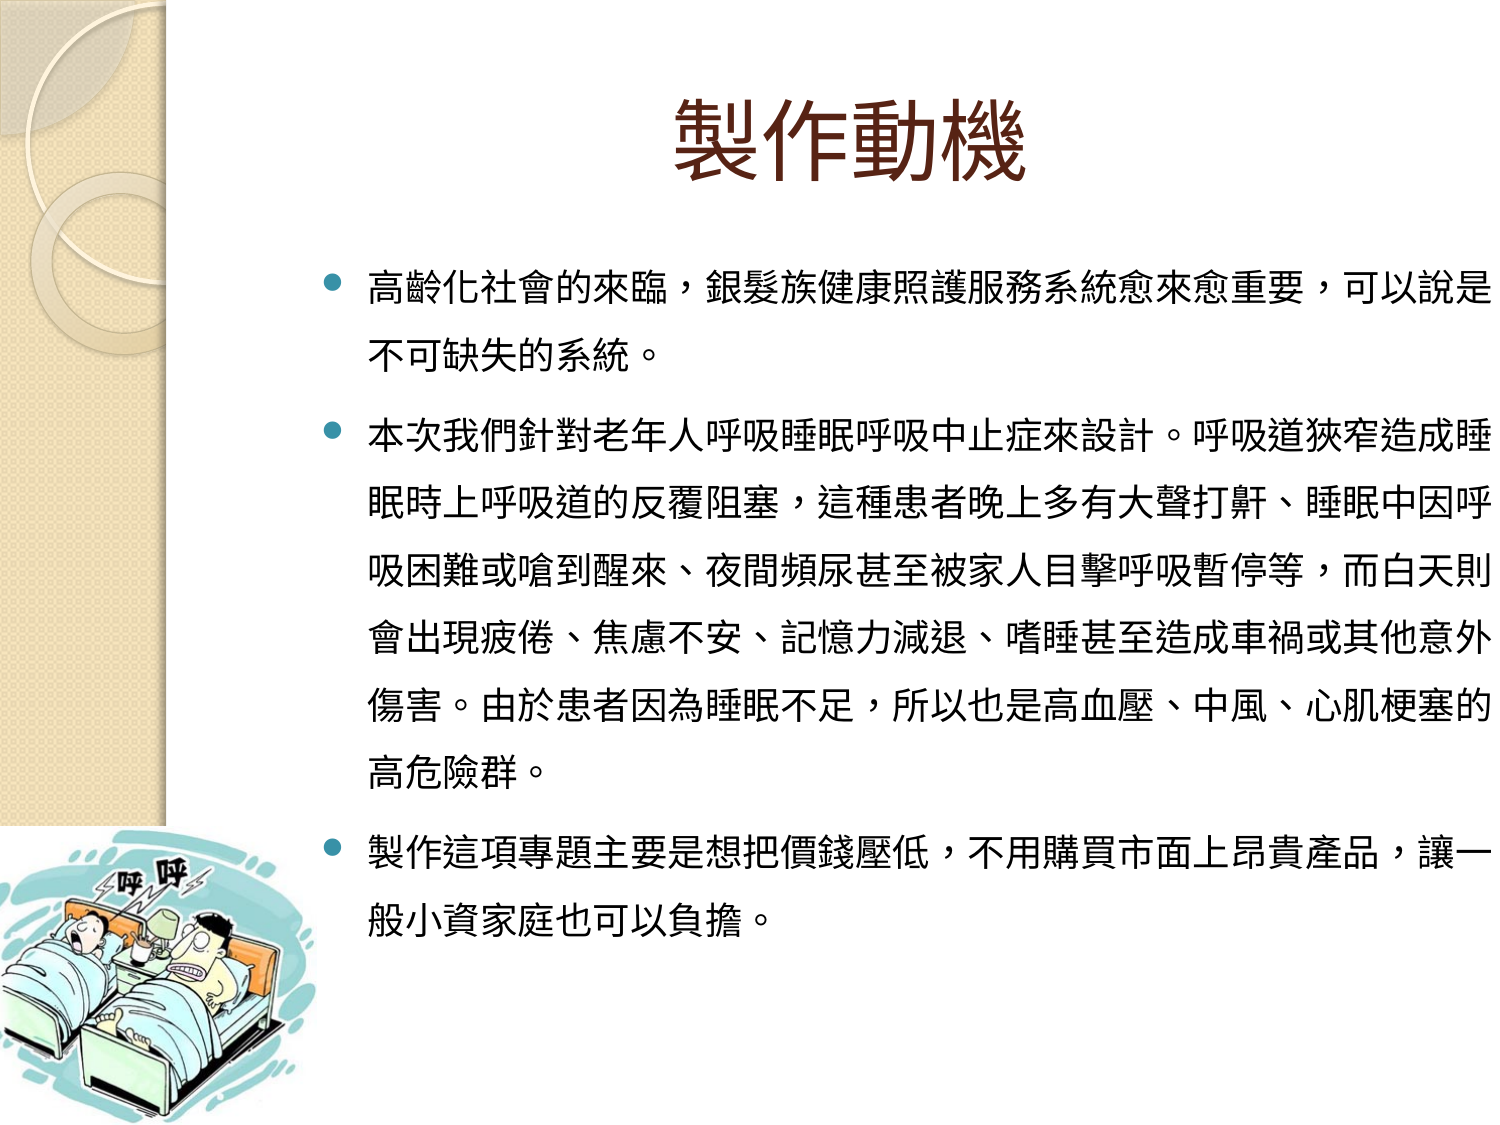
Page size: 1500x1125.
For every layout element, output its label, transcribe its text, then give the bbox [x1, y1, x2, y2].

list 高齡化社會的來臨，銀髮族健康照護服務系統愈來愈重要，可以說是不可缺失的系統。 本次我們針對老年人呼吸睡眠呼吸中止症來設計。呼吸道狹窄造成睡眠時上呼吸道的反覆阻塞，這種患者晚上多有大聲打鼾、睡眠中因呼吸困難或嗆到醒來、夜間頻尿甚至被家人目擊呼吸暫停等，而白天則會出現疲倦、焦慮不安、記憶力減退、嗜睡甚至造成車禍或其他意外傷害。由於患者因為睡眠不足，所以也是高血壓、中風、心肌梗塞的高危險群。 製作這項專題主要是想把價錢壓低，不用購買市面上昂貴產品，讓一般小資家庭也可以負擔。 [292, 234, 1500, 1022]
picture [0, 826, 317, 1125]
title 製作動機 [235, 45, 1466, 233]
